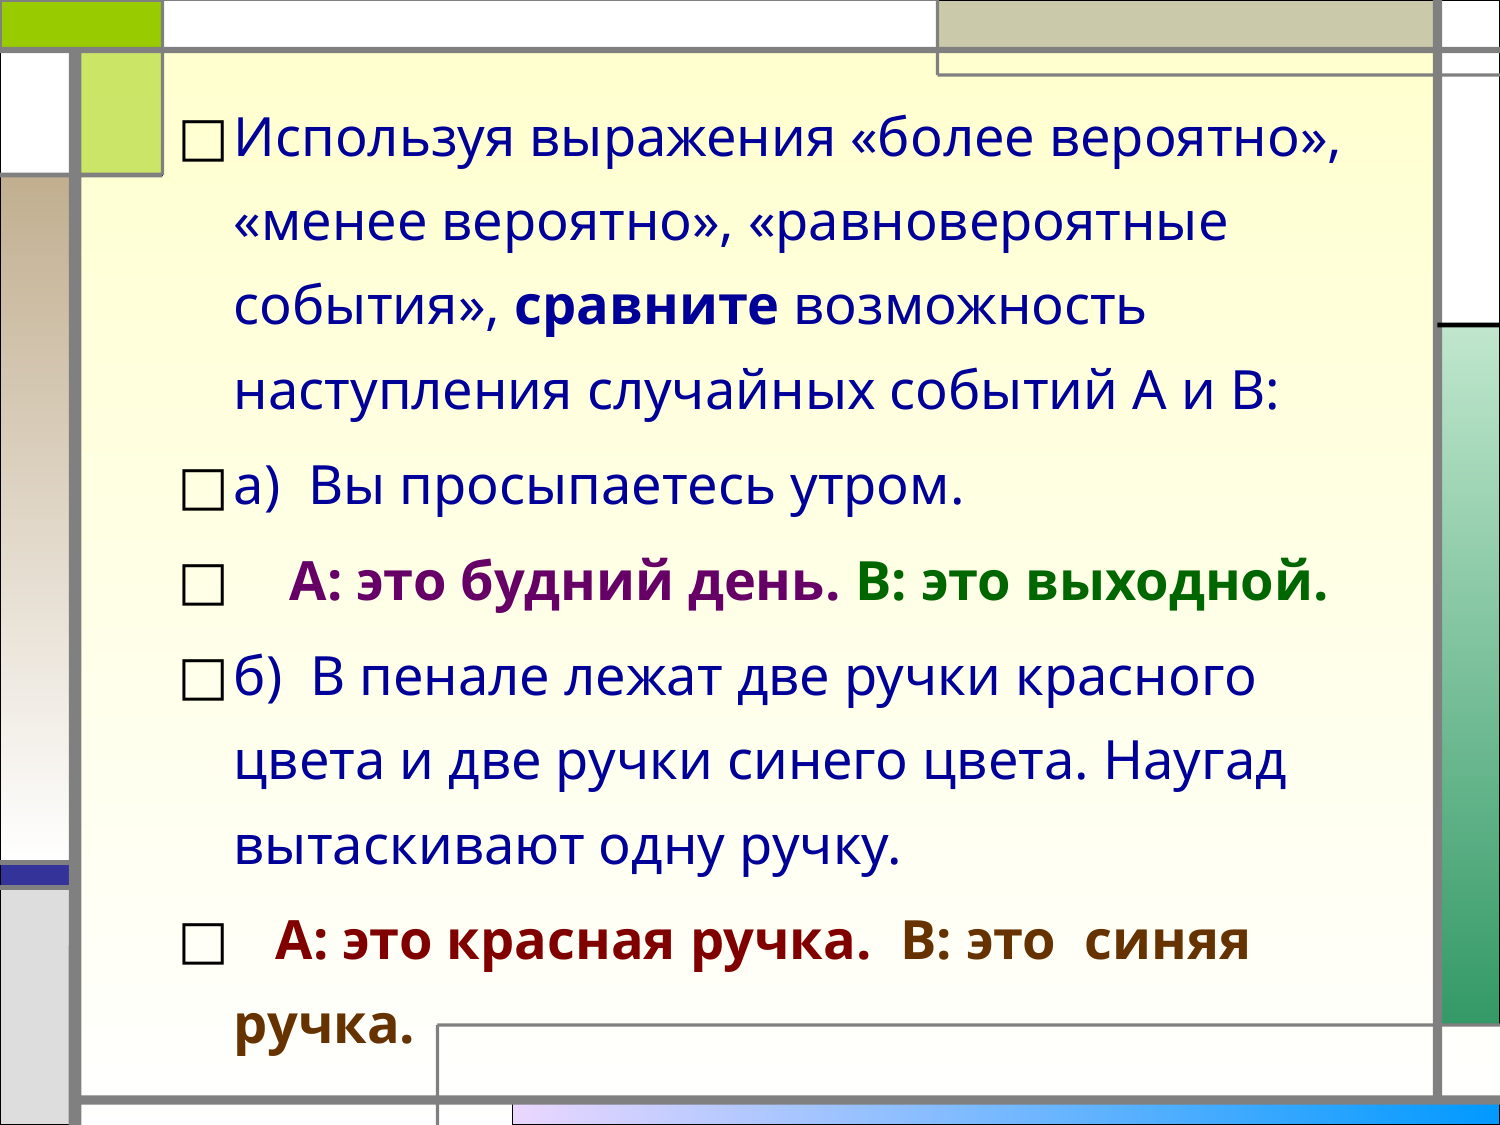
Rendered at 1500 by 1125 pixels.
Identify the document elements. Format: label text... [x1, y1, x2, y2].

list Используя выражения «более вероятно», «менее вероятно», «равновероятные события», сравните возможность наступления случайных событий А и В: а) Вы просыпаетесь утром. А: это будний день. В: это выходной. б) В пенале лежат две ручки красного цвета и две ручки синего цвета. Наугад вытаскивают одну ручку. А: это красная ручка. В: это синяя ручка. [162, 74, 1438, 1051]
